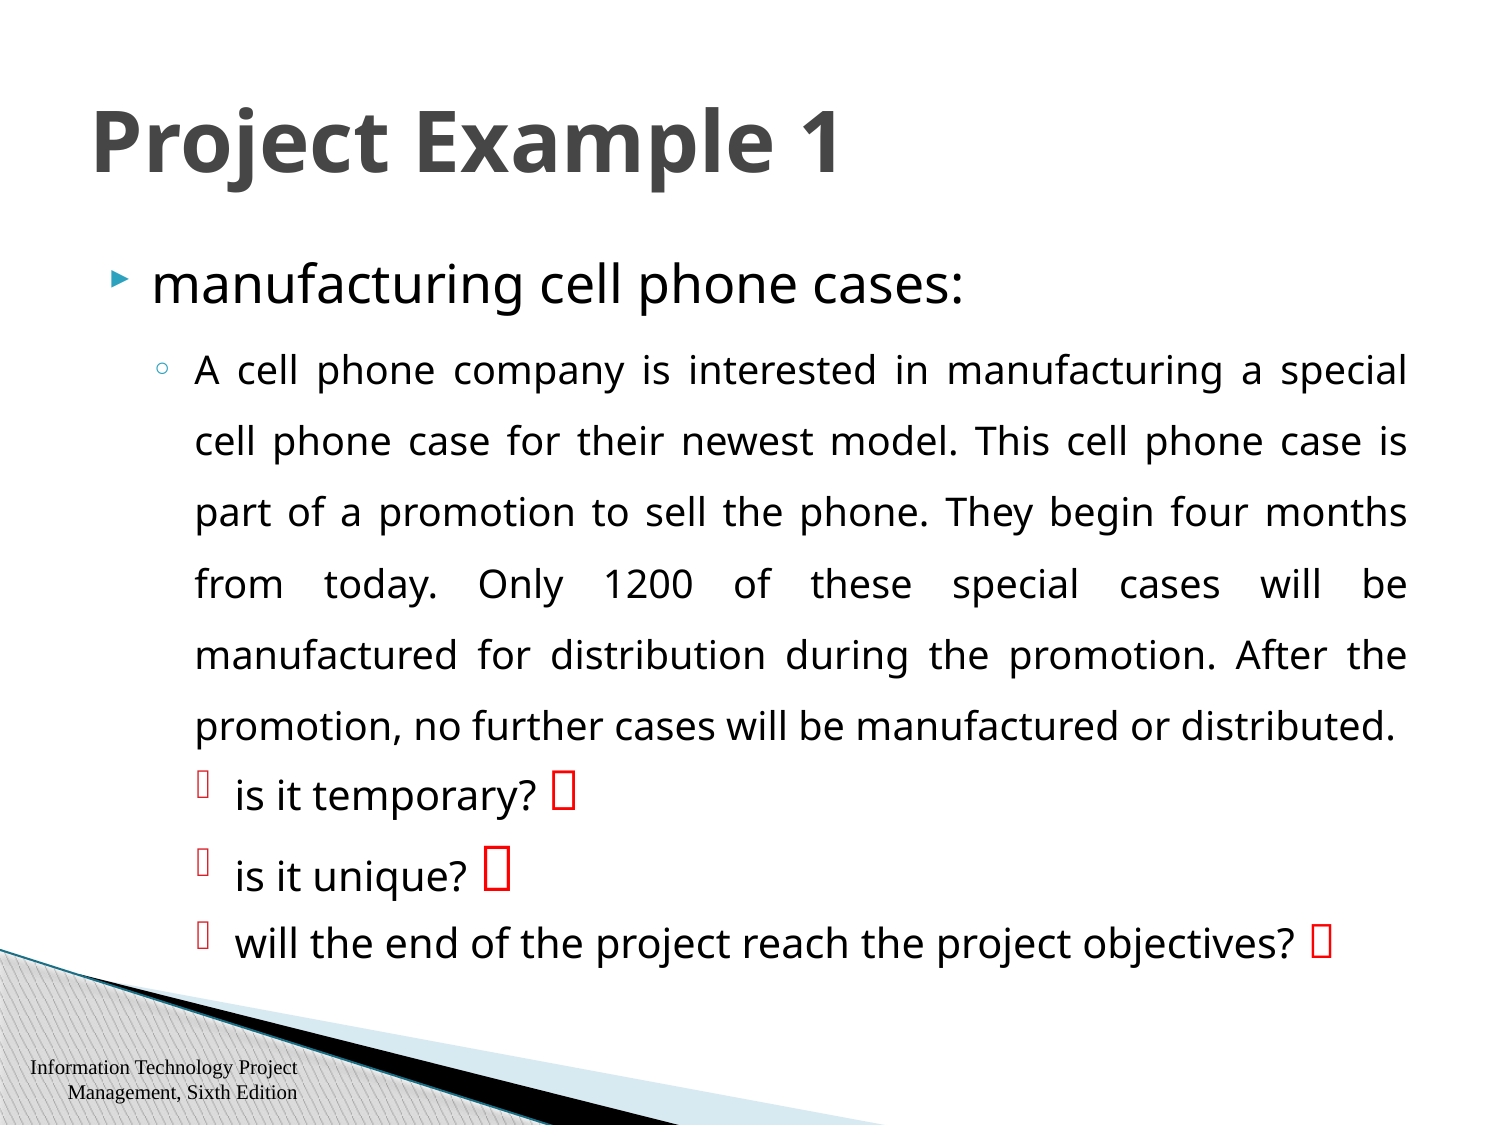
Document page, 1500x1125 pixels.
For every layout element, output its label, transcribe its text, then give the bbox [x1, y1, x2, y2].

list manufacturing cell phone cases: A cell phone company is interested in manufacturing a special cell phone case for their newest model. This cell phone case is part of a promotion to sell the phone. They begin four months from today. Only 1200 of these special cases will be manufactured for distribution during the promotion. After the promotion, no further cases will be manufactured or distributed. is it temporary?  is it unique?  will the end of the project reach the project objectives?  [75, 243, 1425, 986]
title Project Example 1 [75, 45, 1425, 233]
footer Information Technology Project Management, Sixth Edition [0, 1051, 313, 1112]
